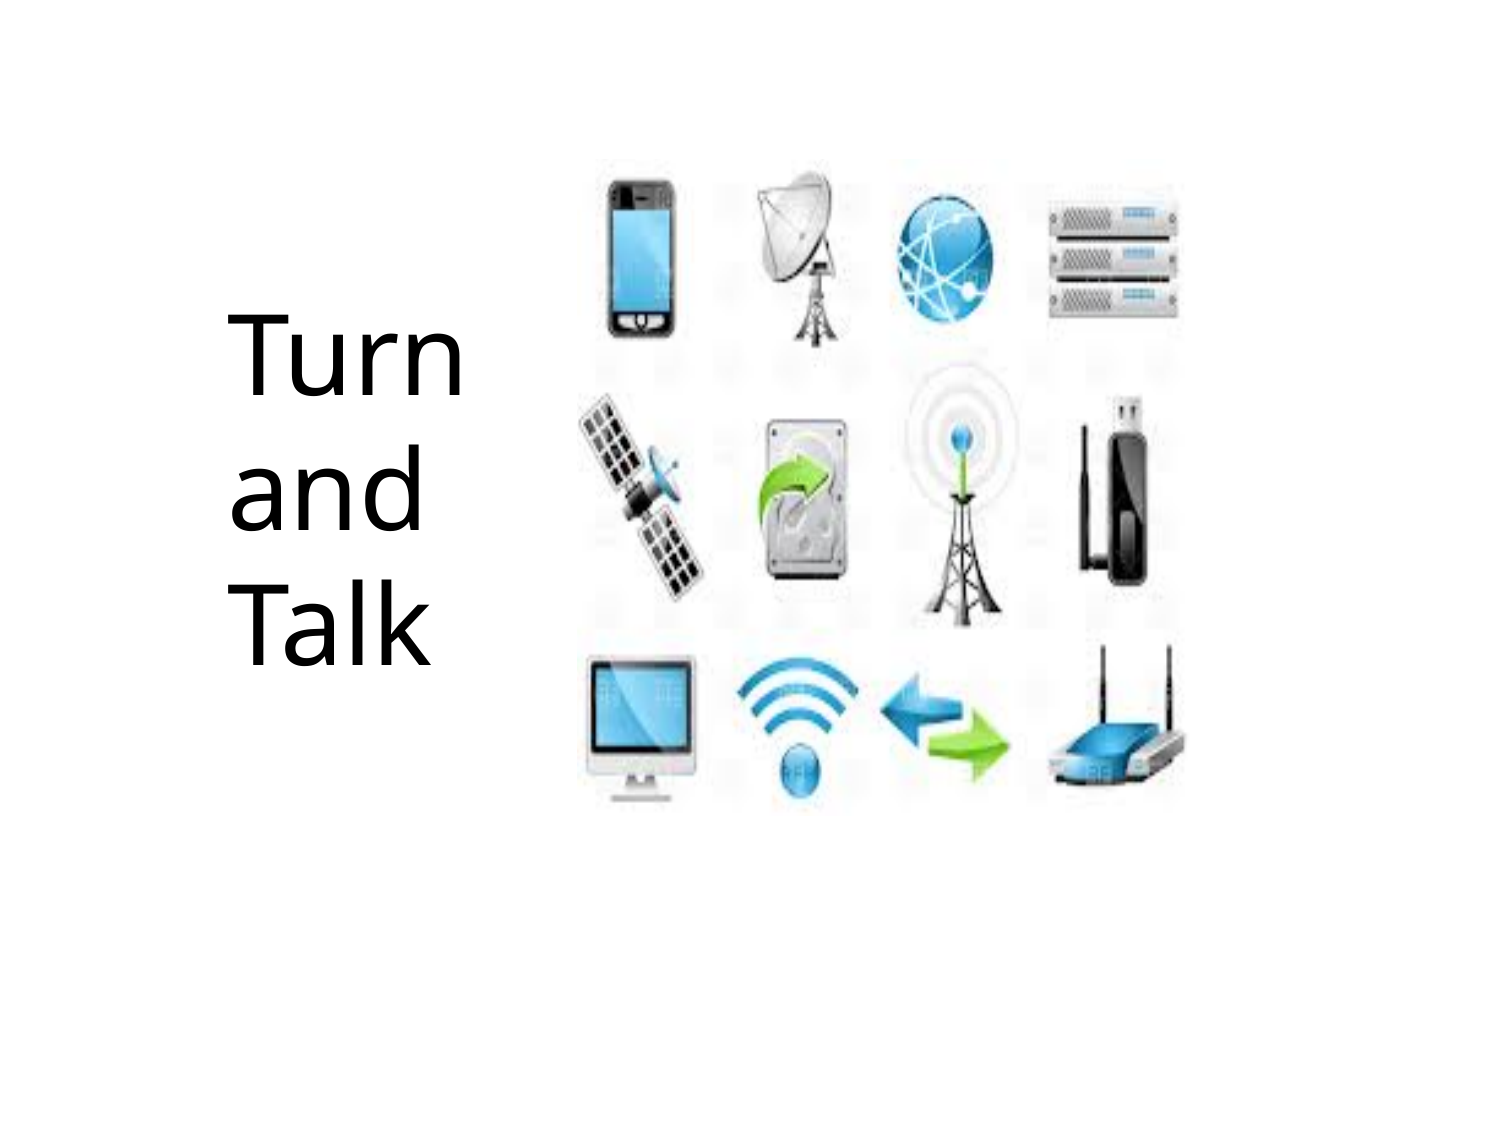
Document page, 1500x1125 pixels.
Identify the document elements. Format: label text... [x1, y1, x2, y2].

picture [577, 159, 1192, 816]
text_box Turn and Talk [212, 275, 572, 696]
